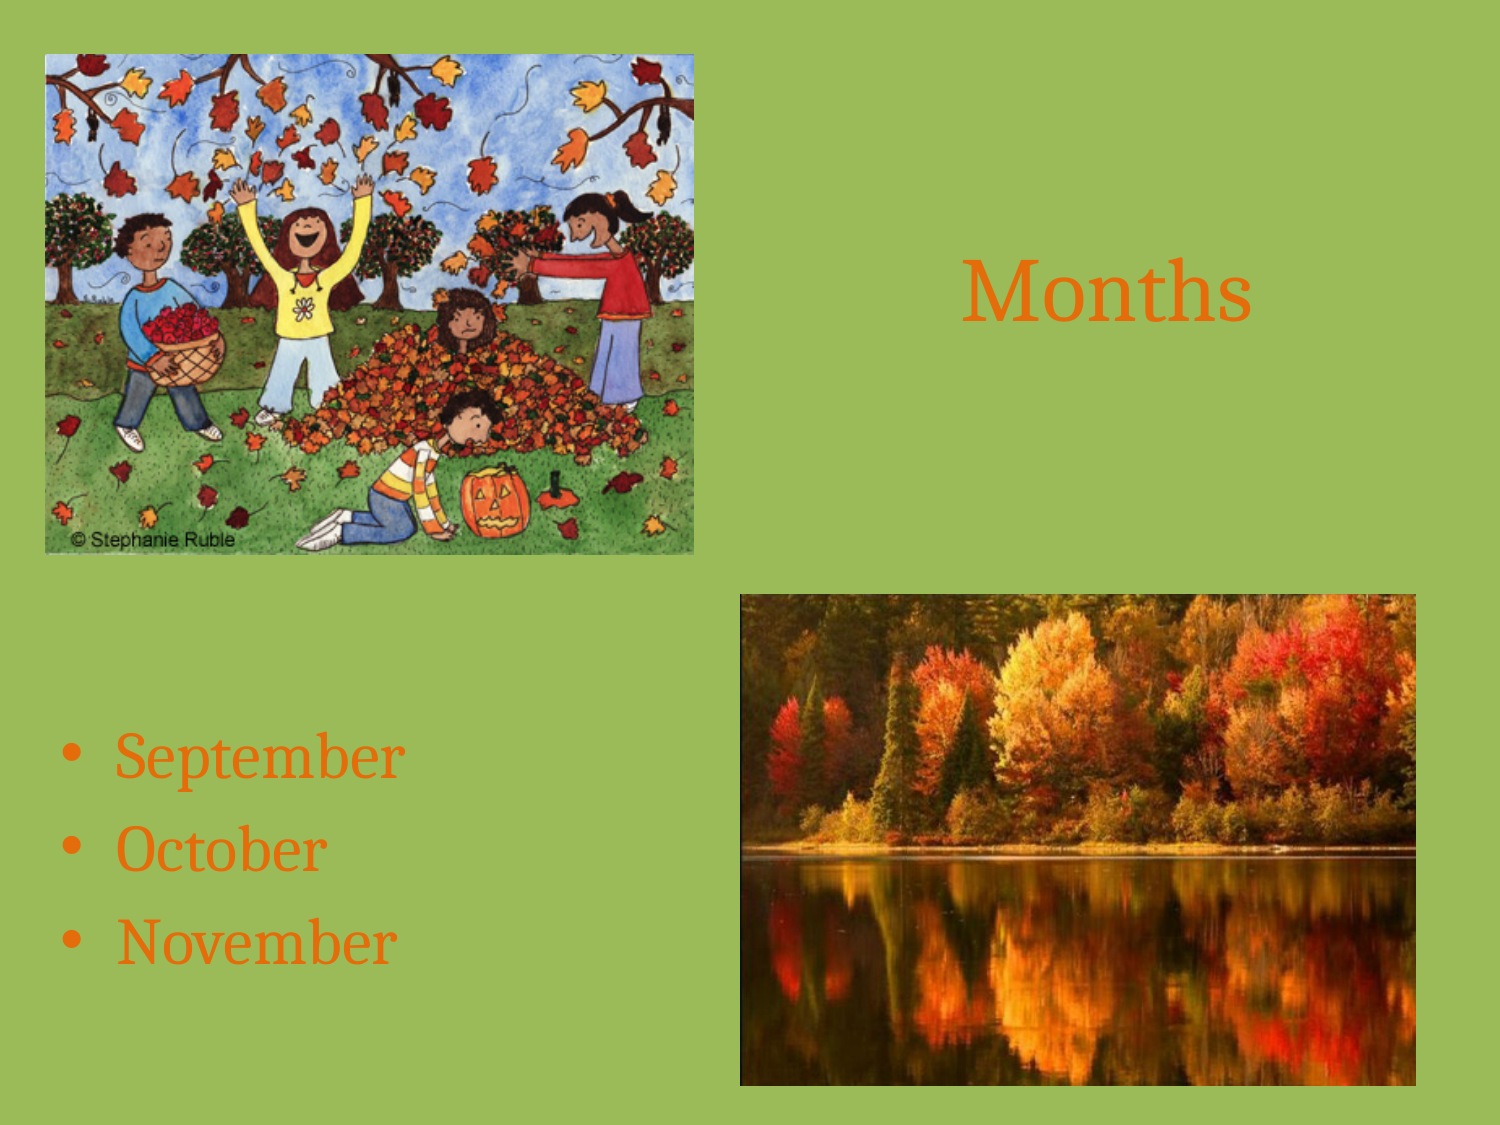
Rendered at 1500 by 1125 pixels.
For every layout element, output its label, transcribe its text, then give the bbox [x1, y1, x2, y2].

picture [44, 54, 695, 555]
list September October November [45, 703, 598, 1086]
title Months [799, 191, 1415, 379]
picture [740, 594, 1416, 1086]
